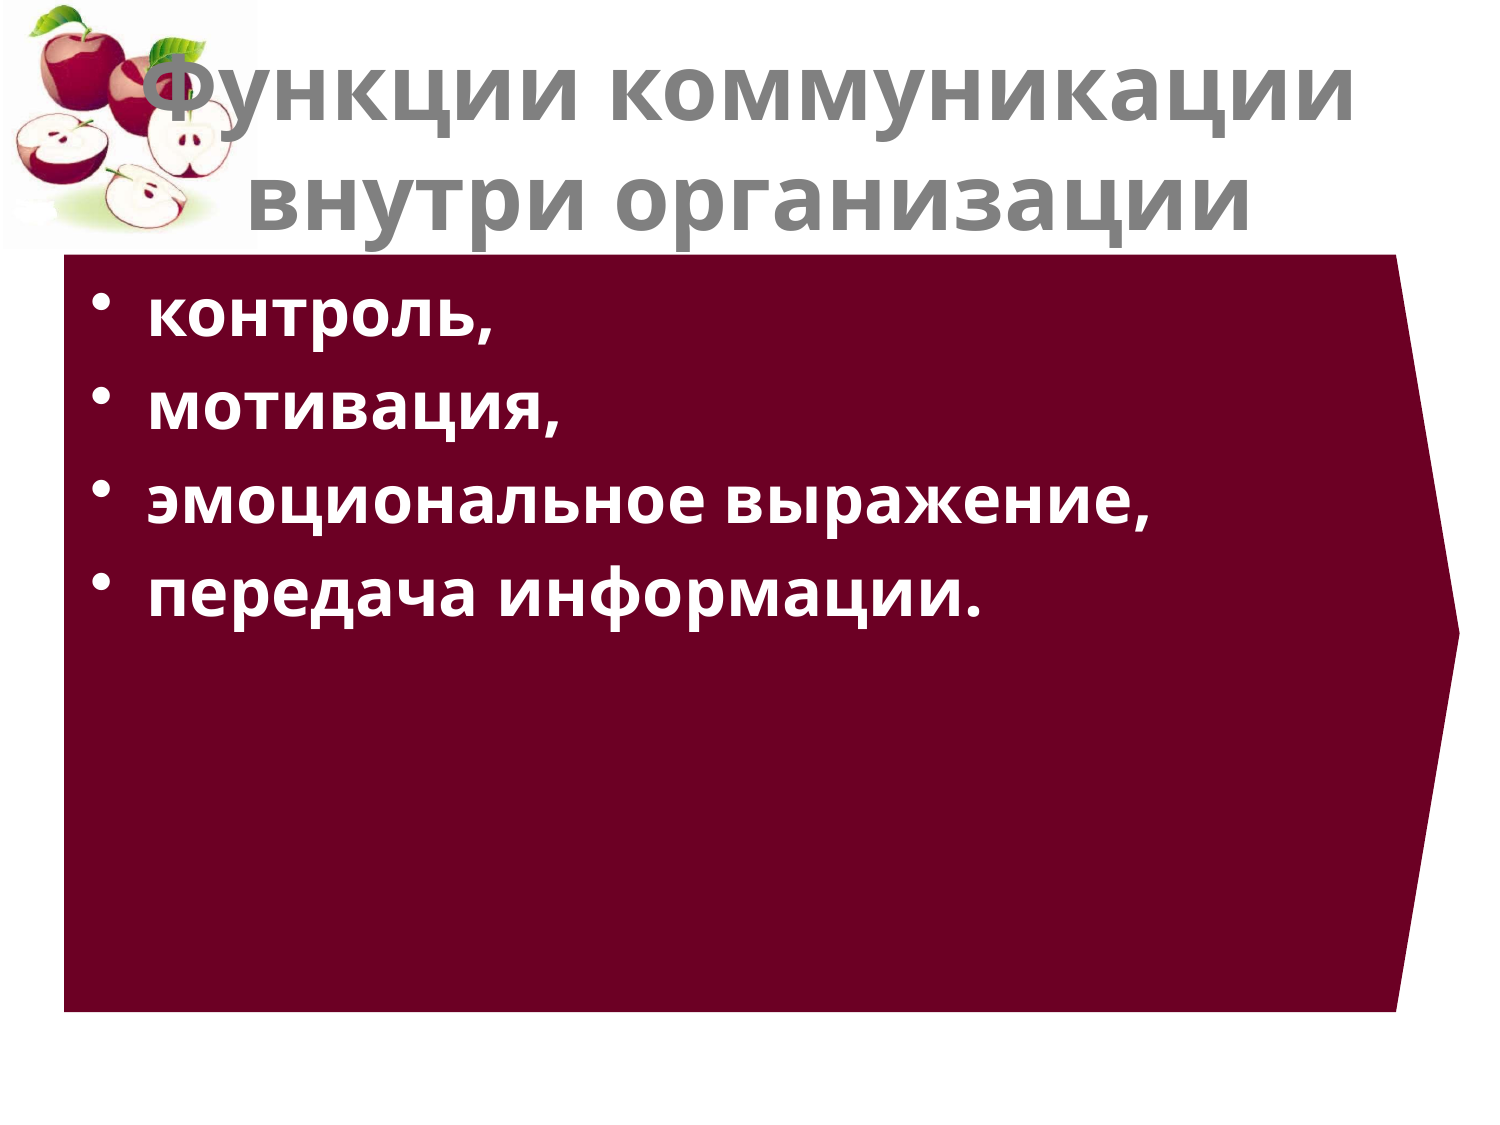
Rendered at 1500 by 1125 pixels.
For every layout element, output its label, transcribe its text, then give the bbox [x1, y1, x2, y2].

title Функции коммуникации внутри организации [75, 45, 1425, 233]
picture [3, 0, 258, 249]
list контроль, мотивация, эмоциональное выражение, передача информации. [75, 262, 1425, 1005]
